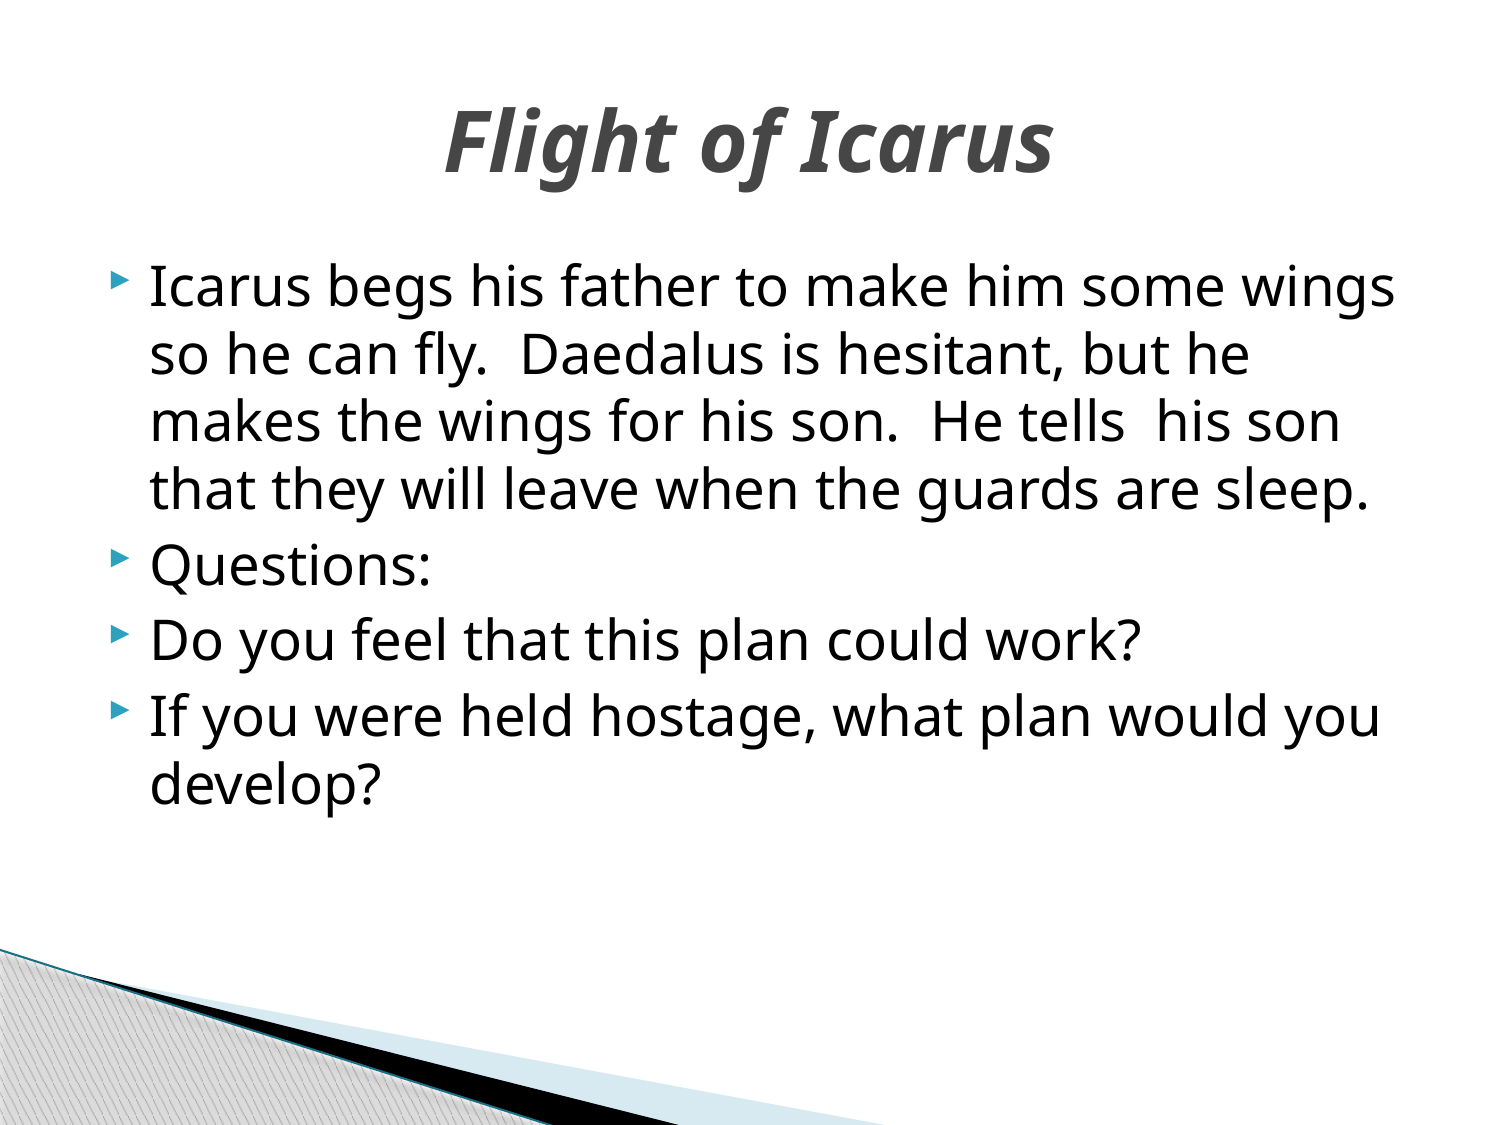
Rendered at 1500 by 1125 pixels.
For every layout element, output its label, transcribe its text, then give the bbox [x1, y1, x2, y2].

title Flight of Icarus [75, 45, 1425, 233]
list Icarus begs his father to make him some wings so he can fly. Daedalus is hesitant, but he makes the wings for his son. He tells his son that they will leave when the guards are sleep. Questions: Do you feel that this plan could work? If you were held hostage, what plan would you develop? [75, 243, 1425, 986]
